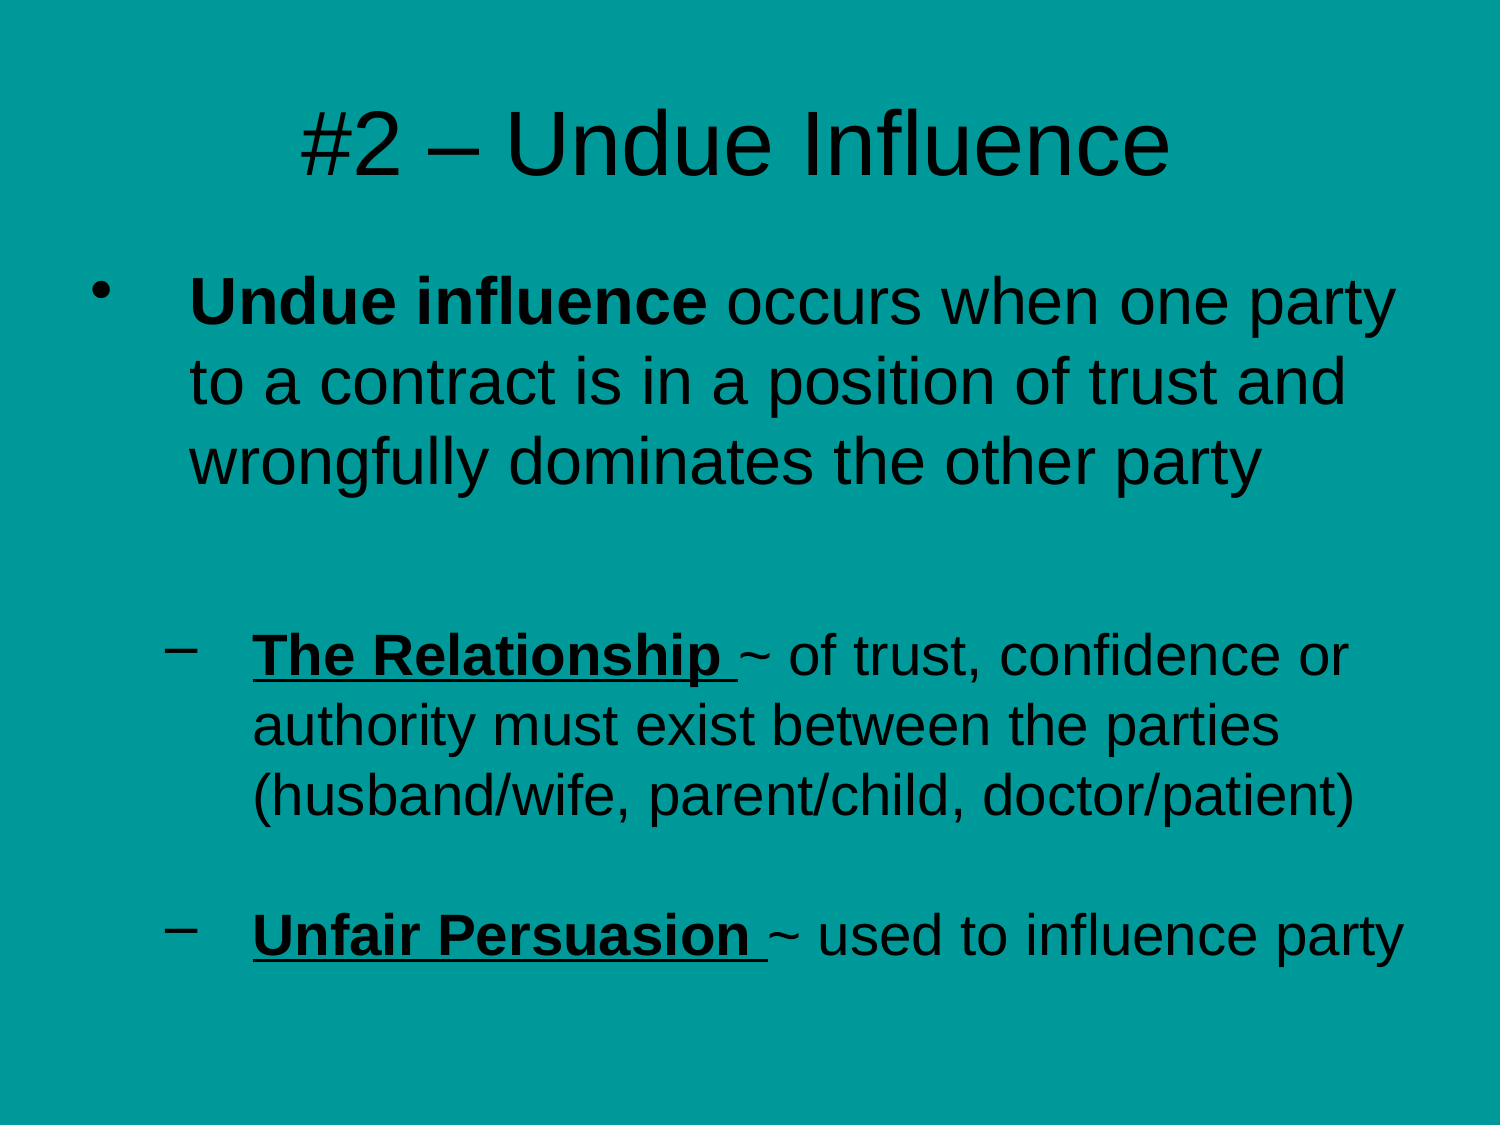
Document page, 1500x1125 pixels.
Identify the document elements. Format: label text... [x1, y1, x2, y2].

title #2 – Undue Influence [74, 44, 1426, 233]
list Undue influence occurs when one party to a contract is in a position of trust and wrongfully dominates the other party The Relationship ~ of trust, confidence or authority must exist between the parties (husband/wife, parent/child, doctor/patient) Unfair Persuasion ~ used to influence party [74, 249, 1426, 1088]
